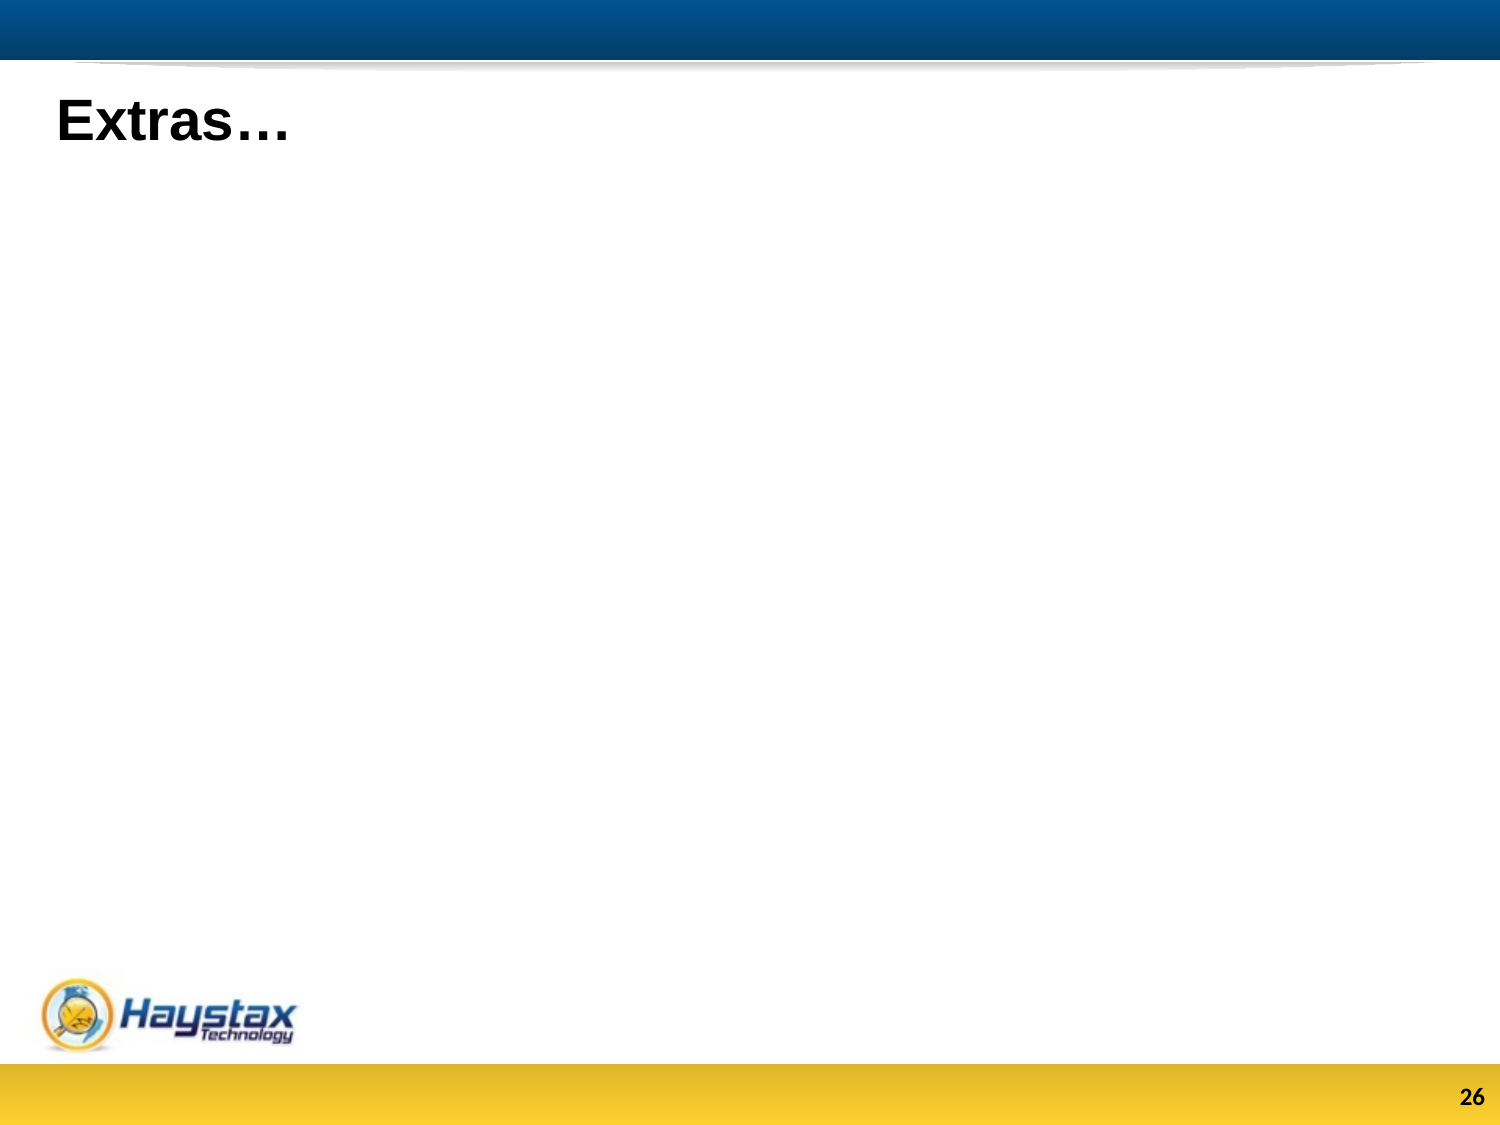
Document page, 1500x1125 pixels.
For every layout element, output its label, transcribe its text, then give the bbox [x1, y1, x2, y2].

picture [24, 968, 315, 1062]
title Extras… [41, 61, 1462, 172]
